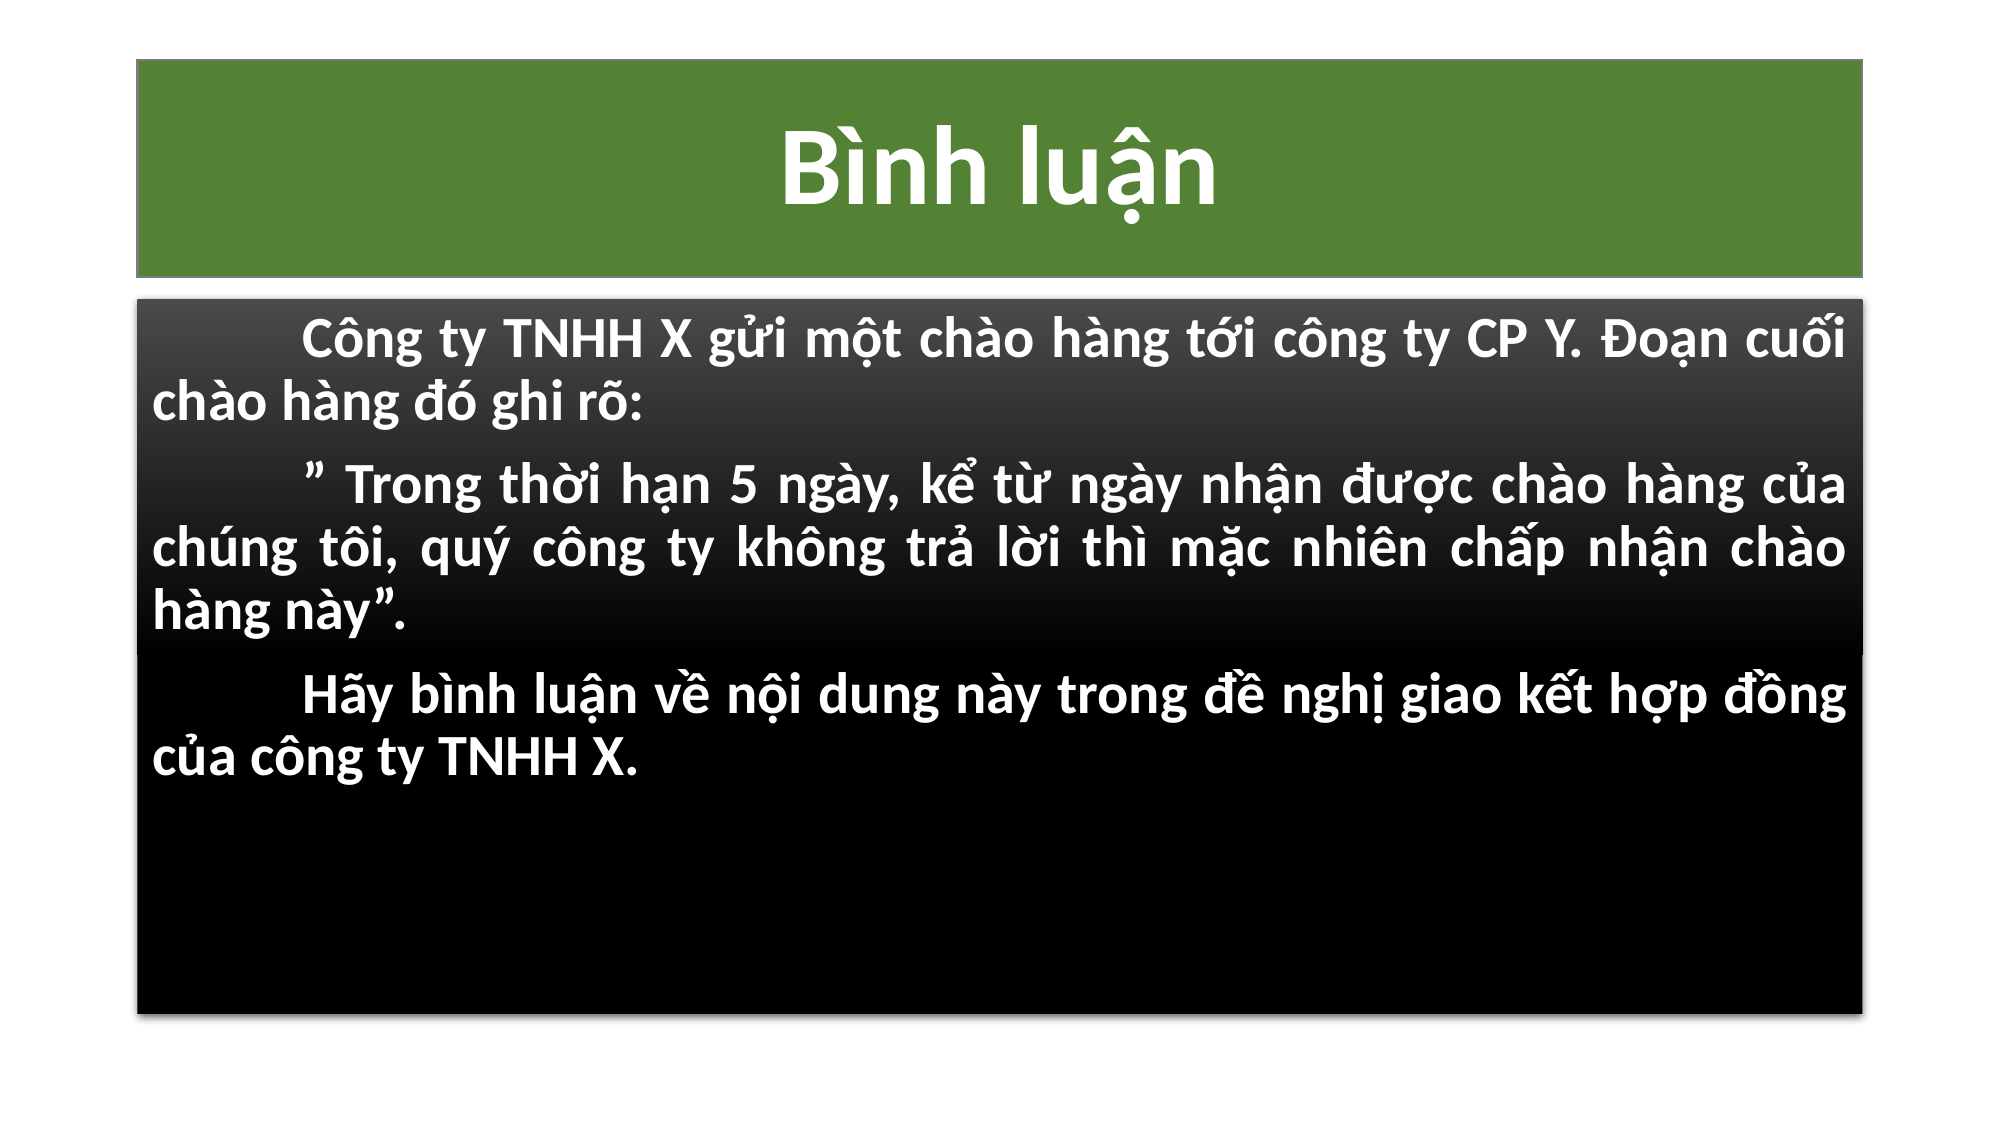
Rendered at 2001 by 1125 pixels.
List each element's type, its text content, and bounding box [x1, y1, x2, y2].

list Công ty TNHH X gửi một chào hàng tới công ty CP Y. Đoạn cuối chào hàng đó ghi rõ: ” Trong thời hạn 5 ngày, kể từ ngày nhận được chào hàng của chúng tôi, quý công ty không trả lời thì mặc nhiên chấp nhận chào hàng này”. Hãy bình luận về nội dung này trong đề nghị giao kết hợp đồng của công ty TNHH X. [137, 299, 1863, 1014]
title Bình luận [136, 59, 1863, 278]
